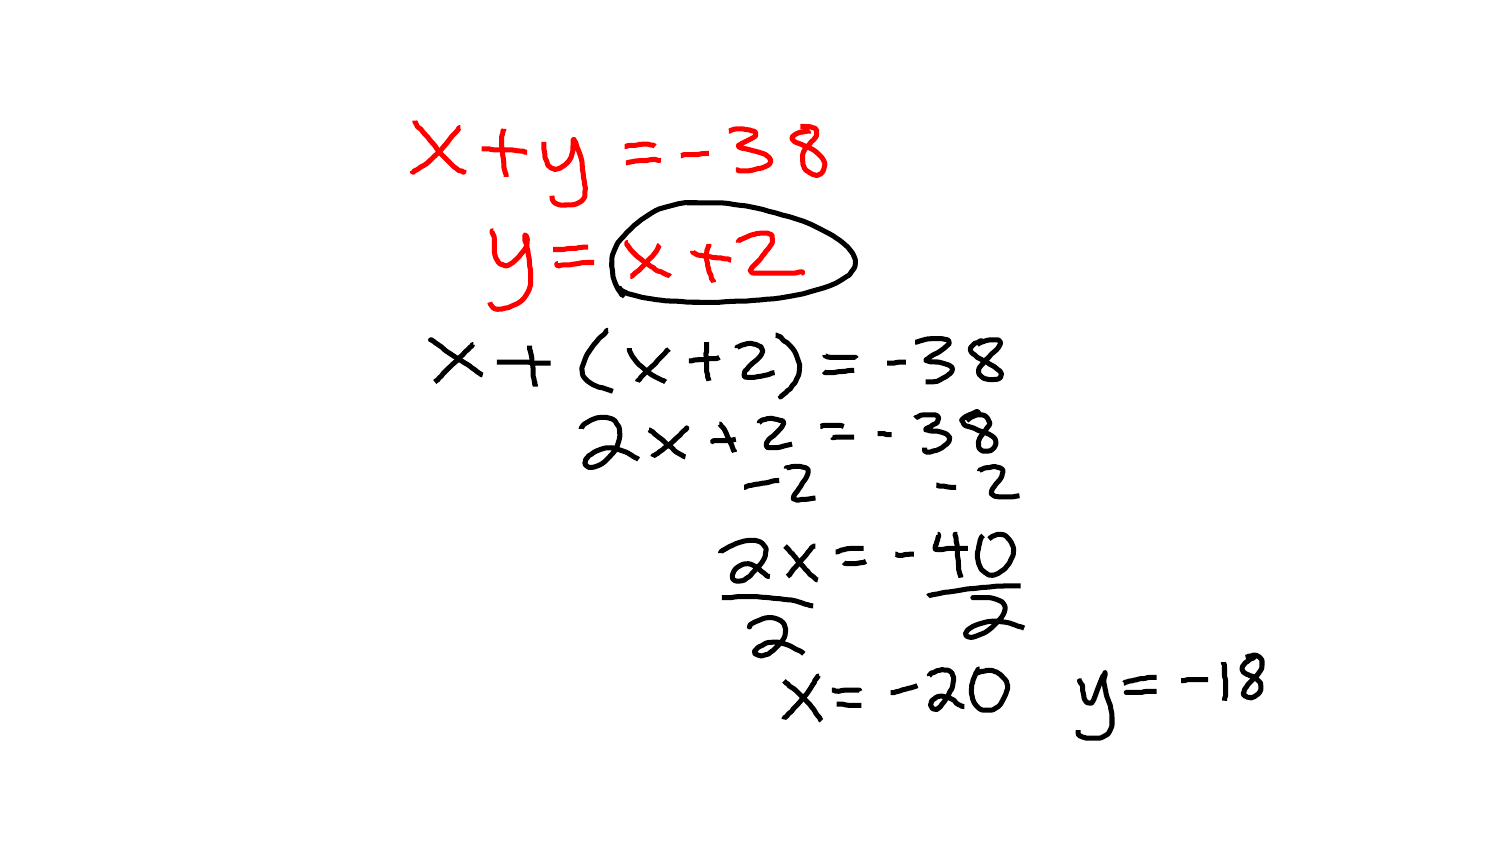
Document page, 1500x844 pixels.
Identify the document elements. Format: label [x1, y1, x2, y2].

text_box [553, 246, 589, 251]
text_box [555, 261, 595, 267]
text_box [489, 230, 532, 311]
text_box [543, 138, 587, 206]
text_box [440, 149, 465, 173]
text_box [414, 120, 440, 149]
text_box [791, 125, 826, 177]
text_box [411, 126, 461, 173]
text_box [505, 149, 528, 154]
text_box [610, 201, 857, 304]
text_box [624, 143, 656, 148]
text_box [500, 128, 507, 177]
text_box [430, 330, 1263, 739]
text_box [728, 128, 772, 172]
text_box [625, 158, 661, 164]
text_box [680, 152, 709, 157]
text_box [481, 147, 501, 151]
